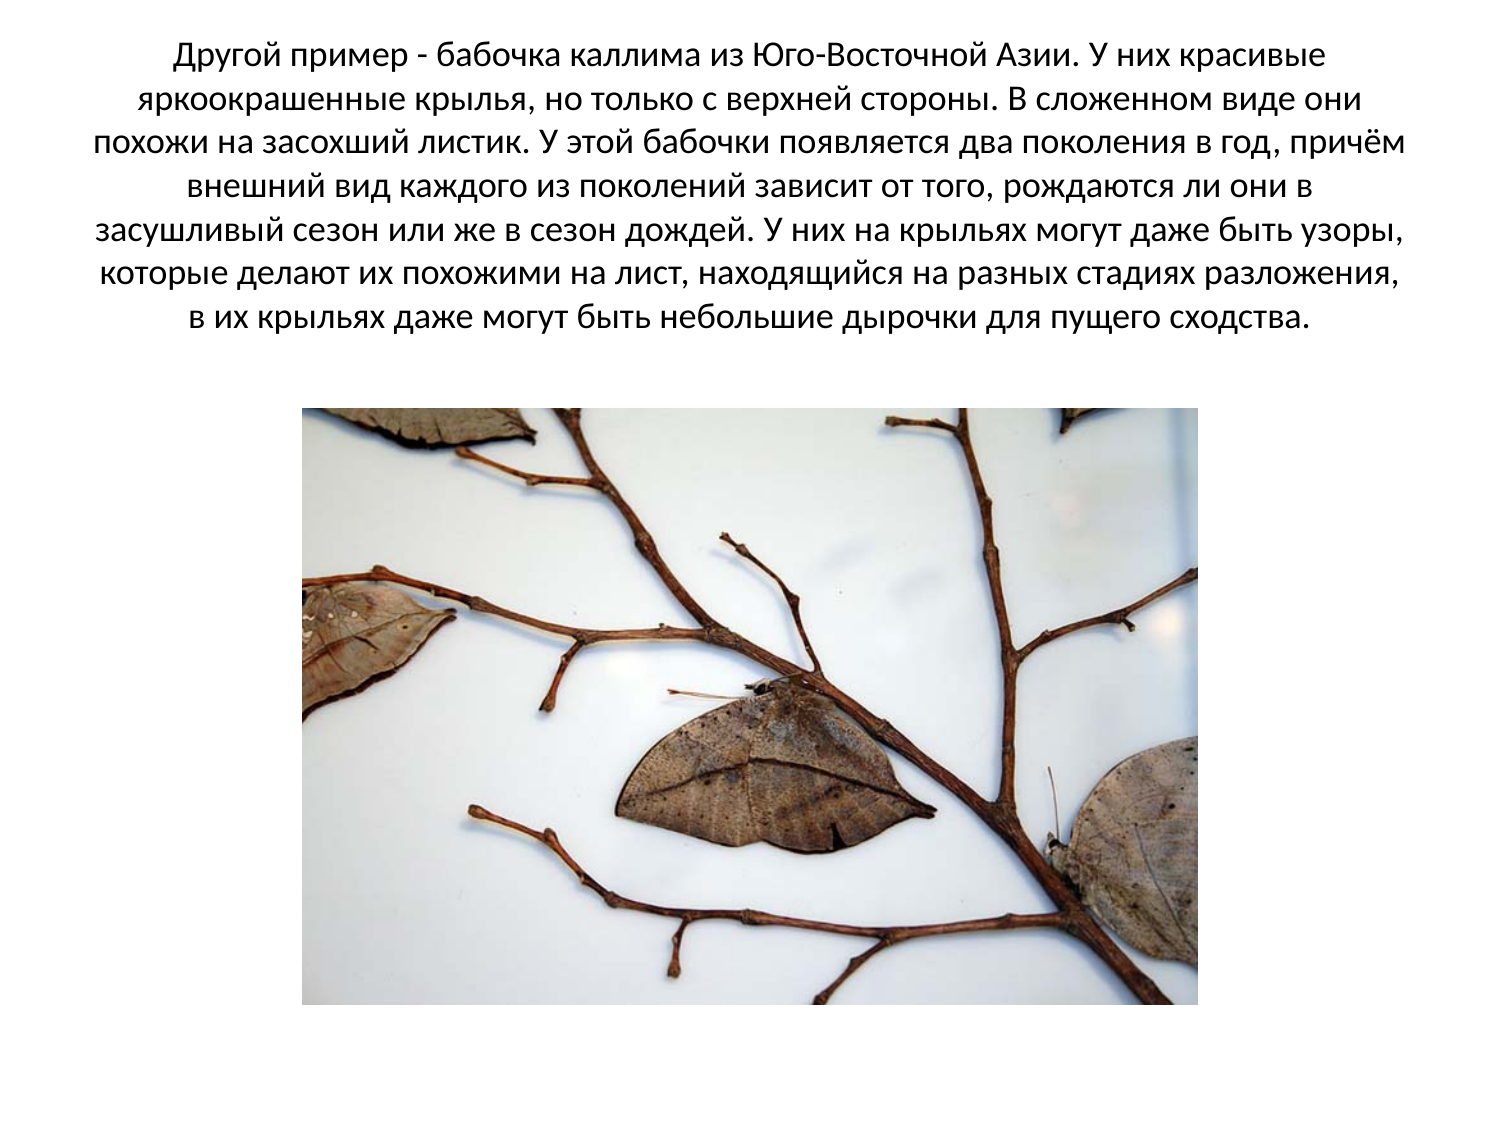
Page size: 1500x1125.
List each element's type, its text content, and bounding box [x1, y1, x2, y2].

title Другой пример - бабочка каллима из Юго-Восточной Азии. У них красивые яркоокрашенные крылья, но только с верхней стороны. В сложенном виде они похожи на засохший листик. У этой бабочки появляется два поколения в год, причём внешний вид каждого из поколений зависит от того, рождаются ли они в засушливый сезон или же в сезон дождей. У них на крыльях могут даже быть узоры, которые делают их похожими на лист, находящийся на разных стадиях разложения, в их крыльях даже могут быть небольшие дырочки для пущего сходства. [75, 19, 1425, 386]
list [301, 408, 1198, 1006]
